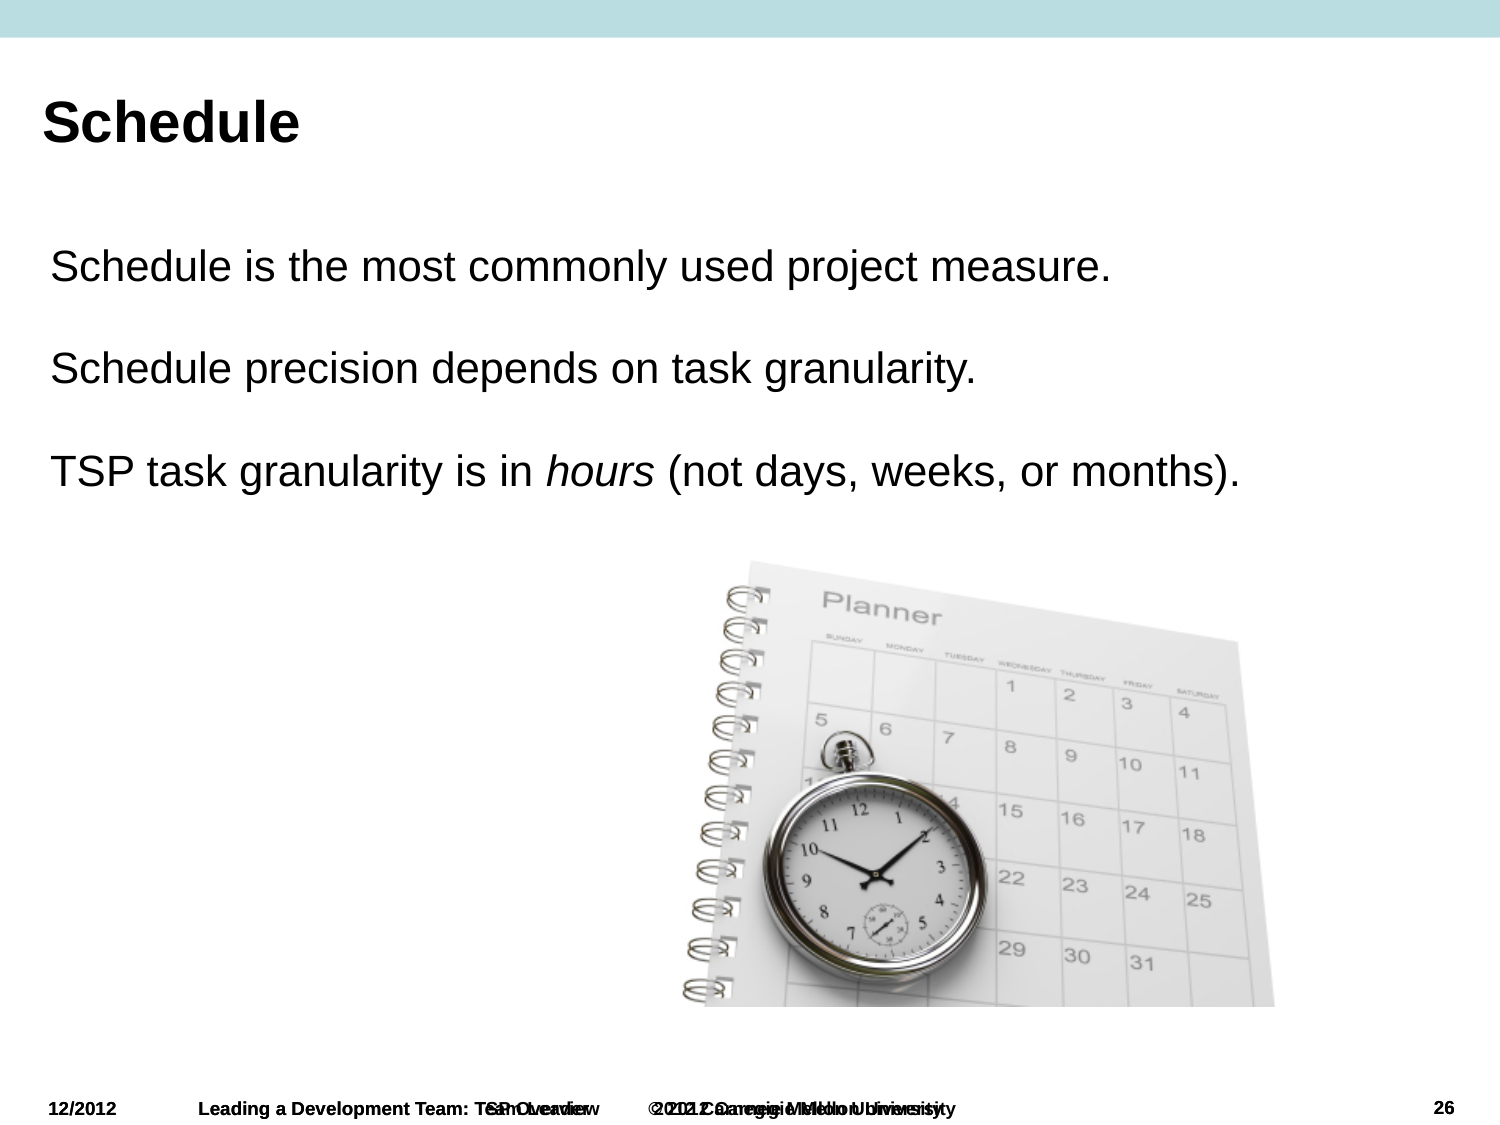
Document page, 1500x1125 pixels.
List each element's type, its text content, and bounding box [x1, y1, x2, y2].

picture [680, 537, 1306, 1007]
list Schedule is the most commonly used project measure. Schedule precision depends on task granularity. TSP task granularity is in hours (not days, weeks, or months). [50, 237, 1437, 1000]
title Schedule [42, 97, 1438, 154]
